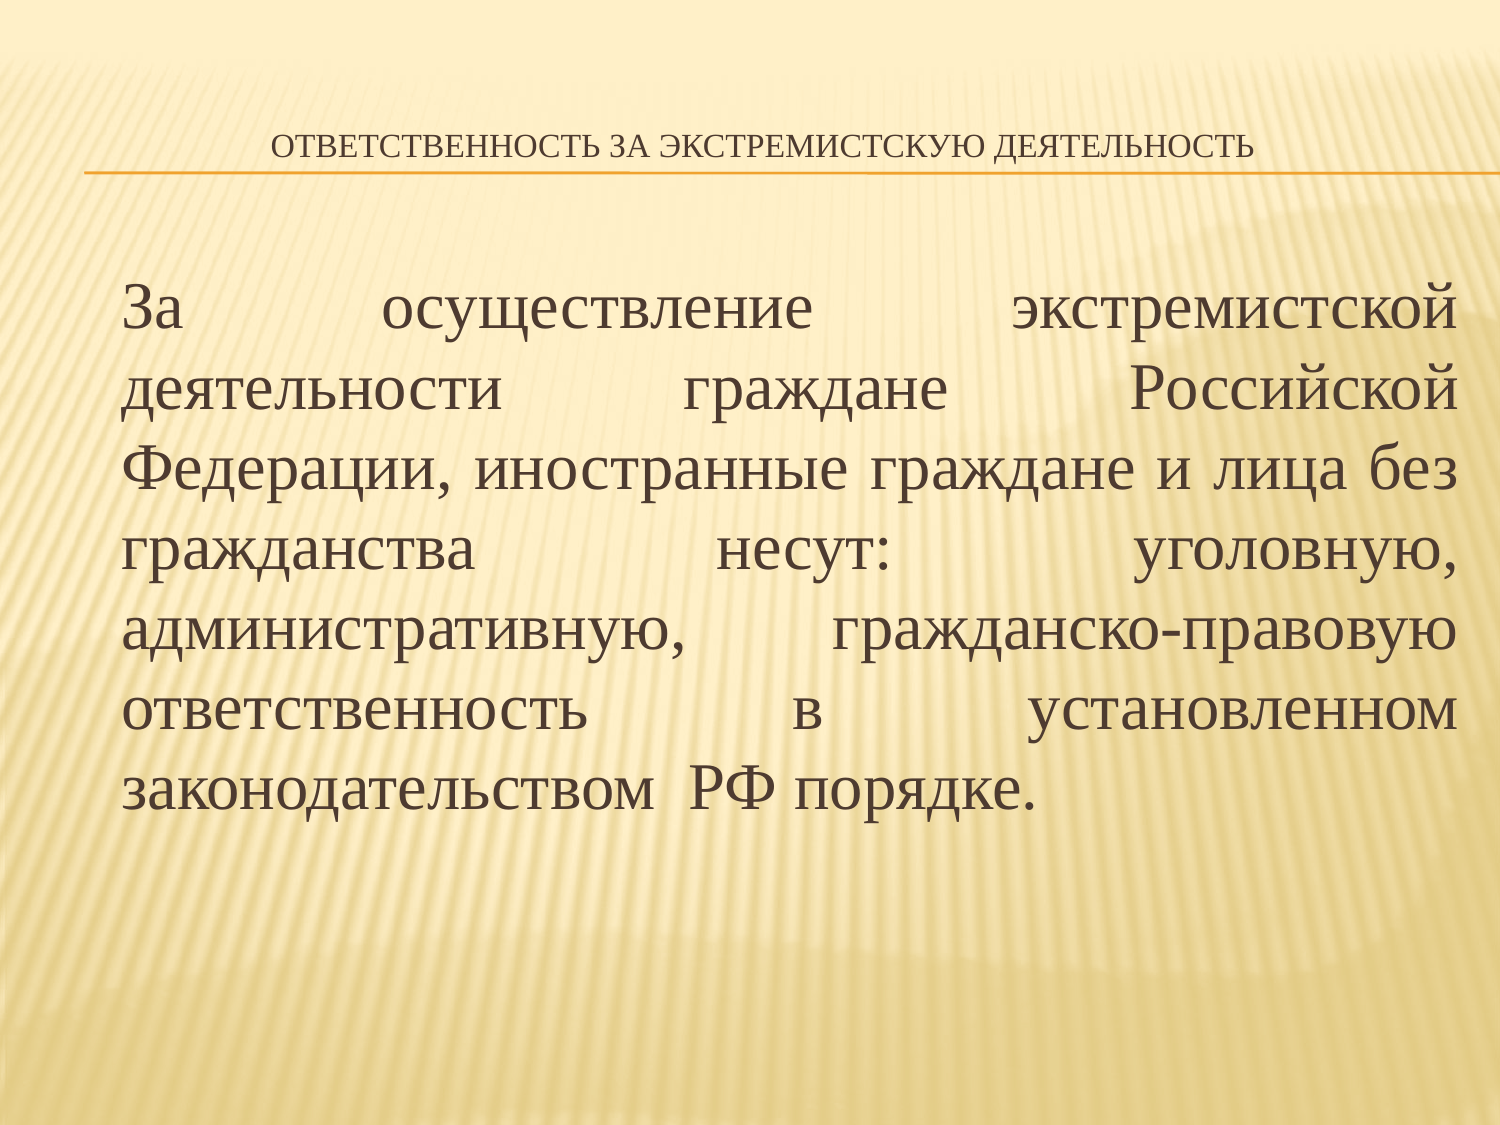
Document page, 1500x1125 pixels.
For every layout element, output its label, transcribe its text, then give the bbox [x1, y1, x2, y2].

title Ответственность за экстремистскую деятельность [50, 75, 1475, 213]
list За осуществление экстремистской деятельности граждане Российской Федерации, иностранные граждане и лица без гражданства несут: уголовную, административную, гражданско-правовую ответственность в установленном законодательством РФ порядке. [50, 254, 1475, 998]
